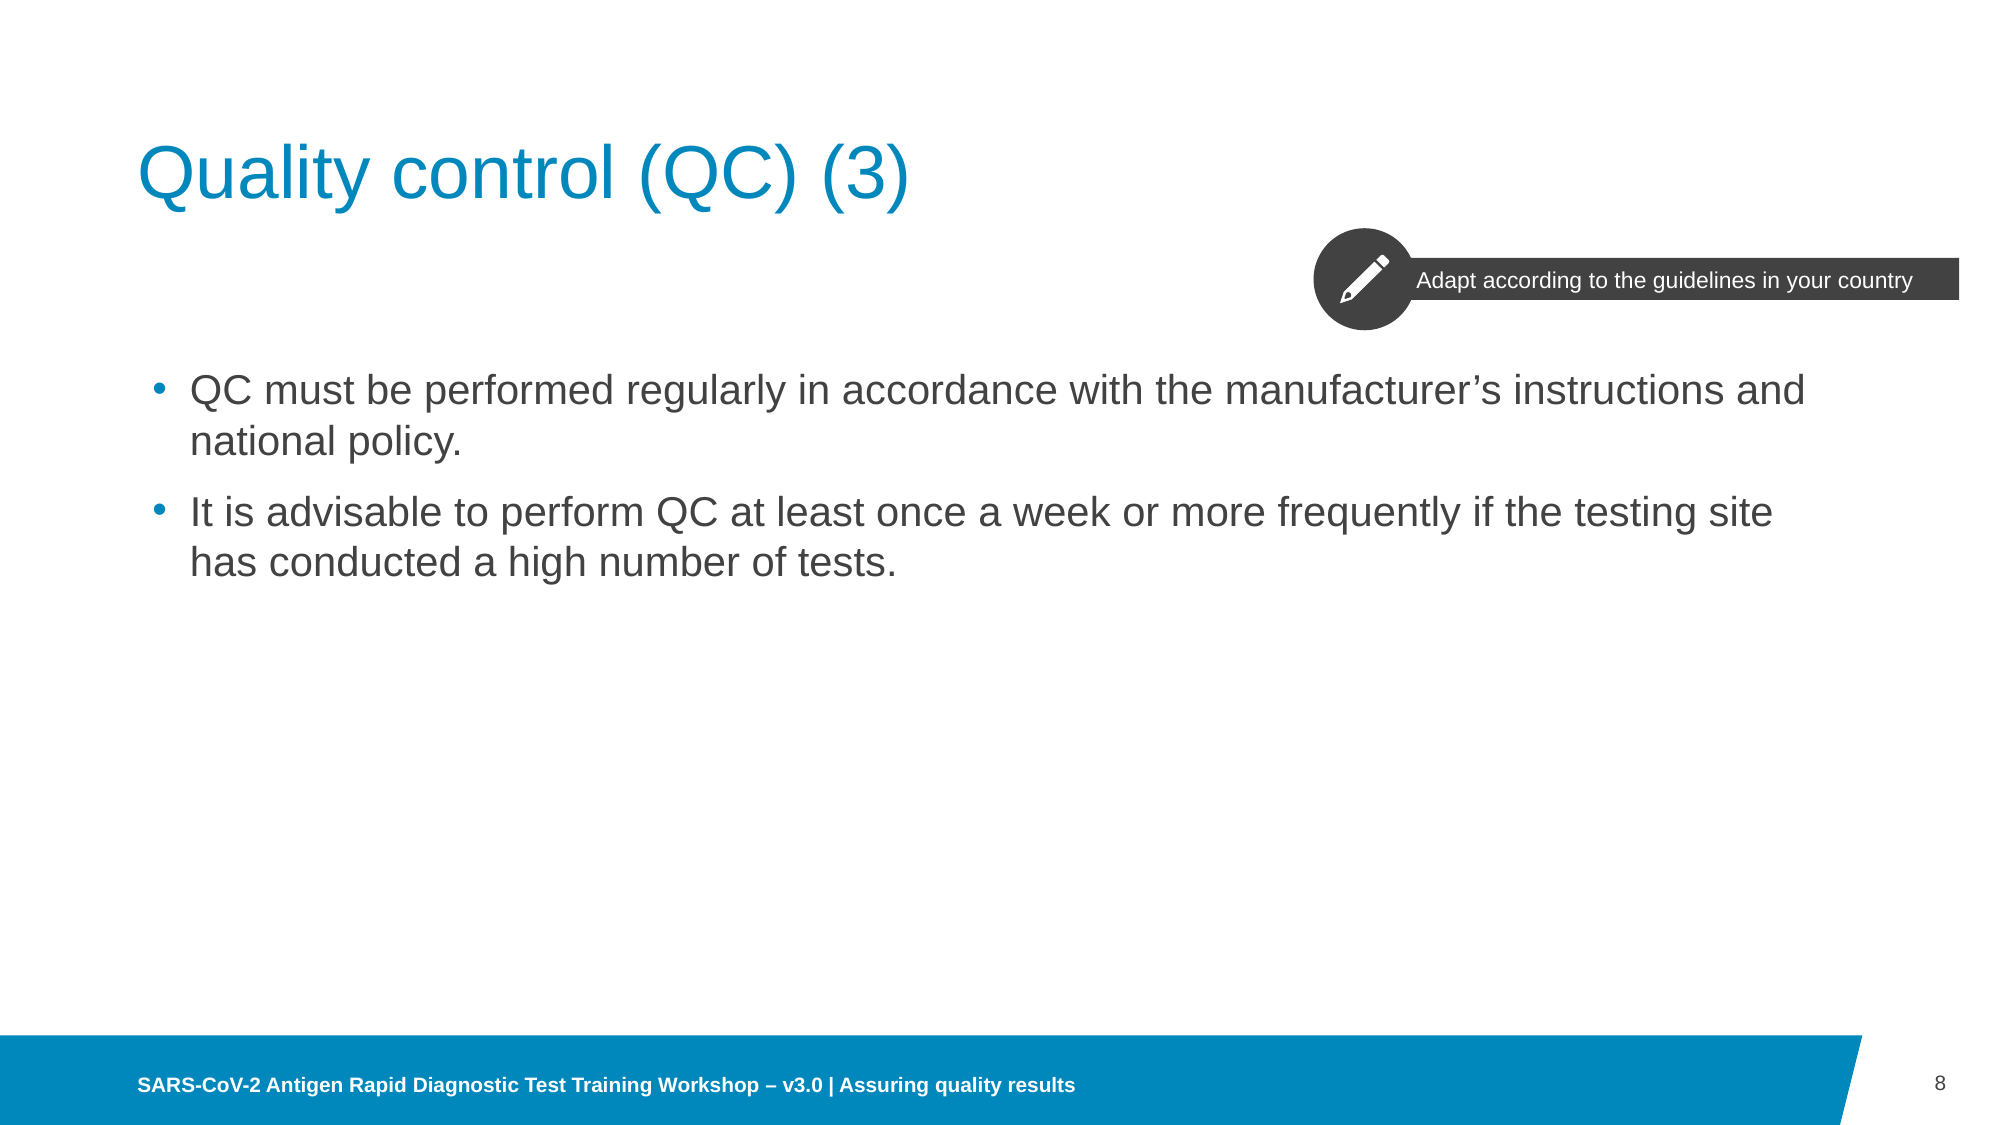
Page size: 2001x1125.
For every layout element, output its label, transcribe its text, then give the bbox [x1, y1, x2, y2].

footer SARS-CoV-2 Antigen Rapid Diagnostic Test Training Workshop – v3.0 | Assuring quality results [137, 1042, 1338, 1125]
list QC must be performed regularly in accordance with the manufacturer’s instructions and national policy. It is advisable to perform QC at least once a week or more frequently if the testing site has conducted a high number of tests. [137, 284, 1863, 1014]
title Quality control (QC) (3) [137, 59, 1863, 215]
slide_number 8 [1862, 1035, 1947, 1125]
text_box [1315, 230, 1960, 329]
